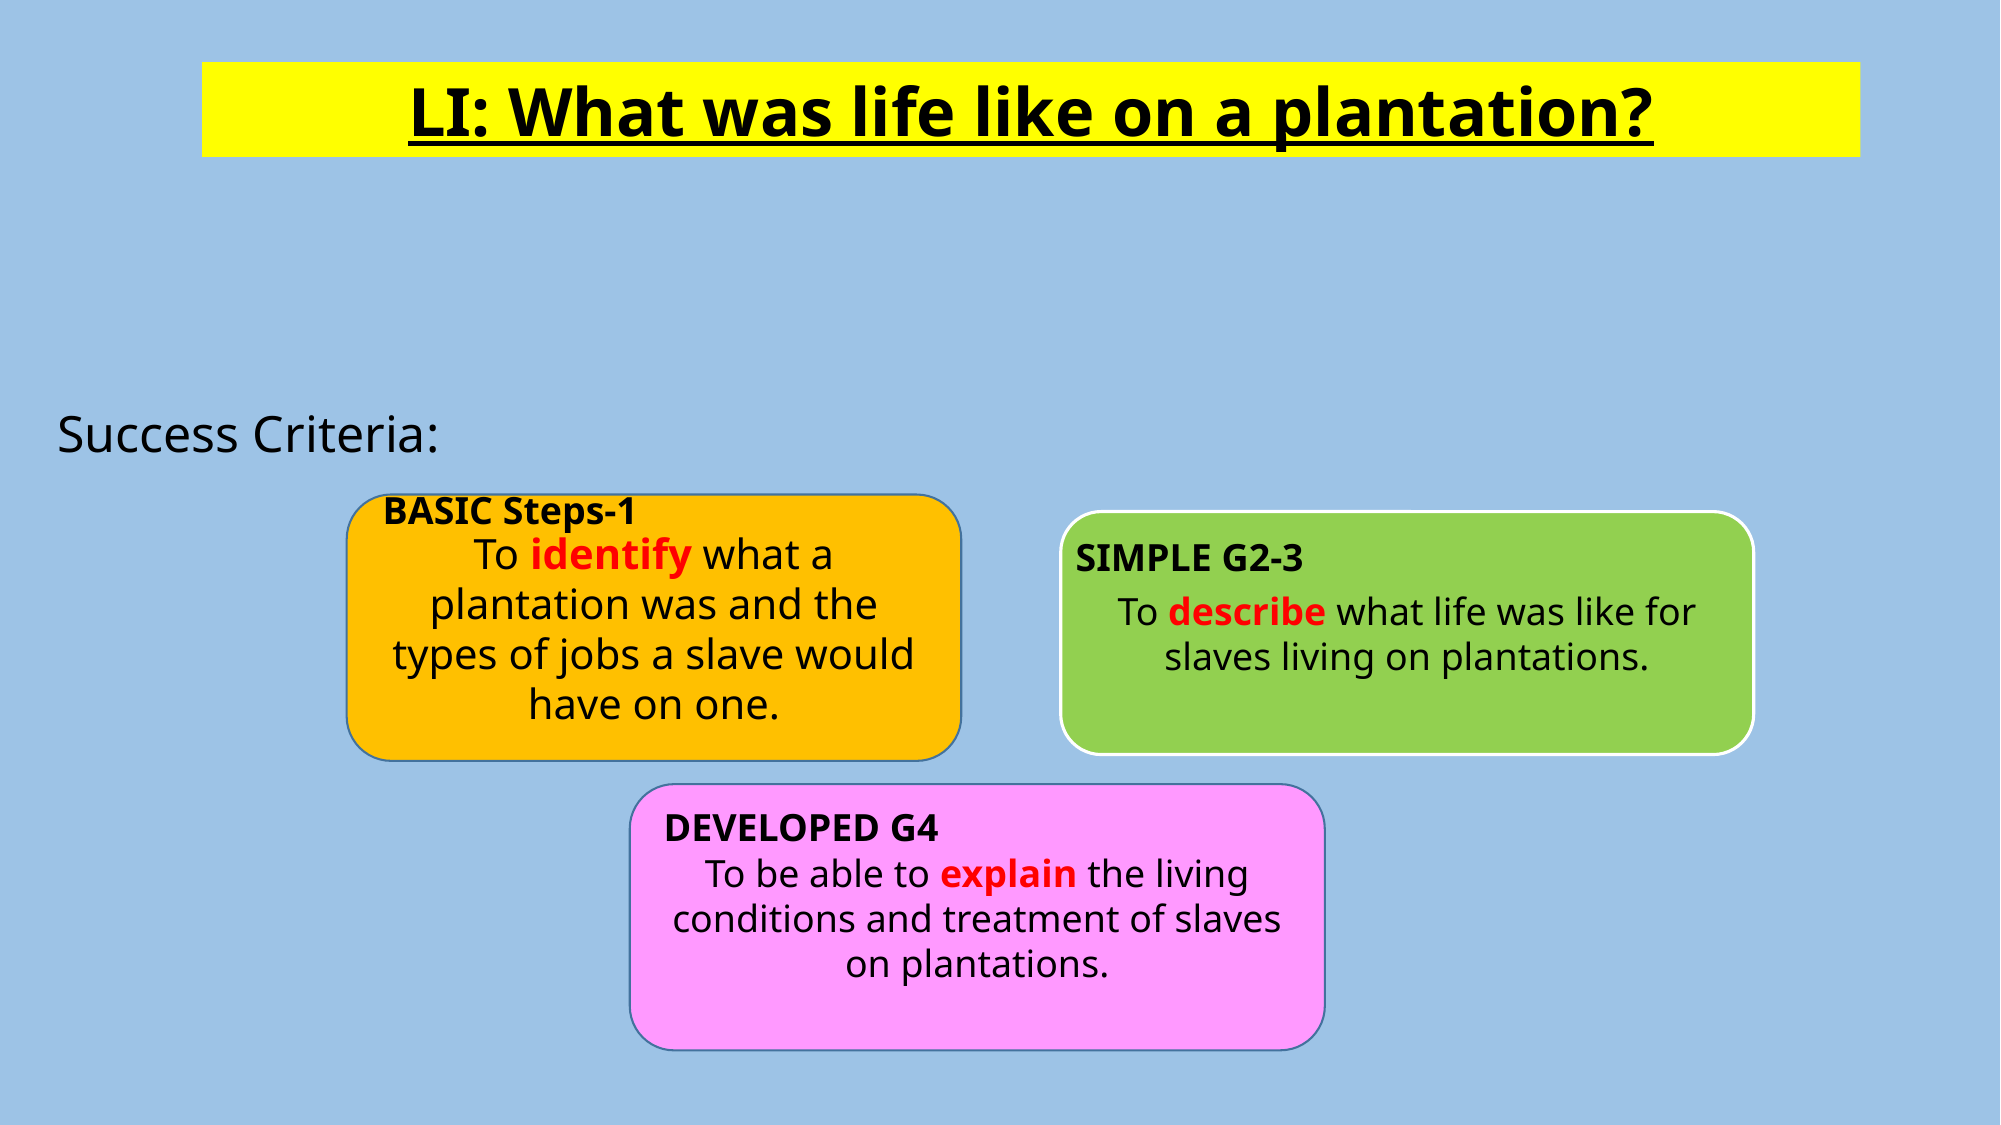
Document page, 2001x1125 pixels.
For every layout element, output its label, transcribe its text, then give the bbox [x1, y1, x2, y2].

text_box DEVELOPED G4 [648, 796, 1185, 857]
text_box To describe what life was like for slaves living on plantations. [1059, 509, 1756, 757]
text_box To be able to explain the living conditions and treatment of slaves on plantations. [628, 783, 1326, 1052]
text_box LI: What was life like on a plantation? [202, 62, 1861, 157]
text_box BASIC Steps-1 [367, 479, 778, 540]
text_box SIMPLE G2-3 [1060, 526, 1372, 587]
text_box Success Criteria: [42, 395, 535, 471]
text_box To identify what a plantation was and the types of jobs a slave would have on one. [345, 493, 963, 762]
